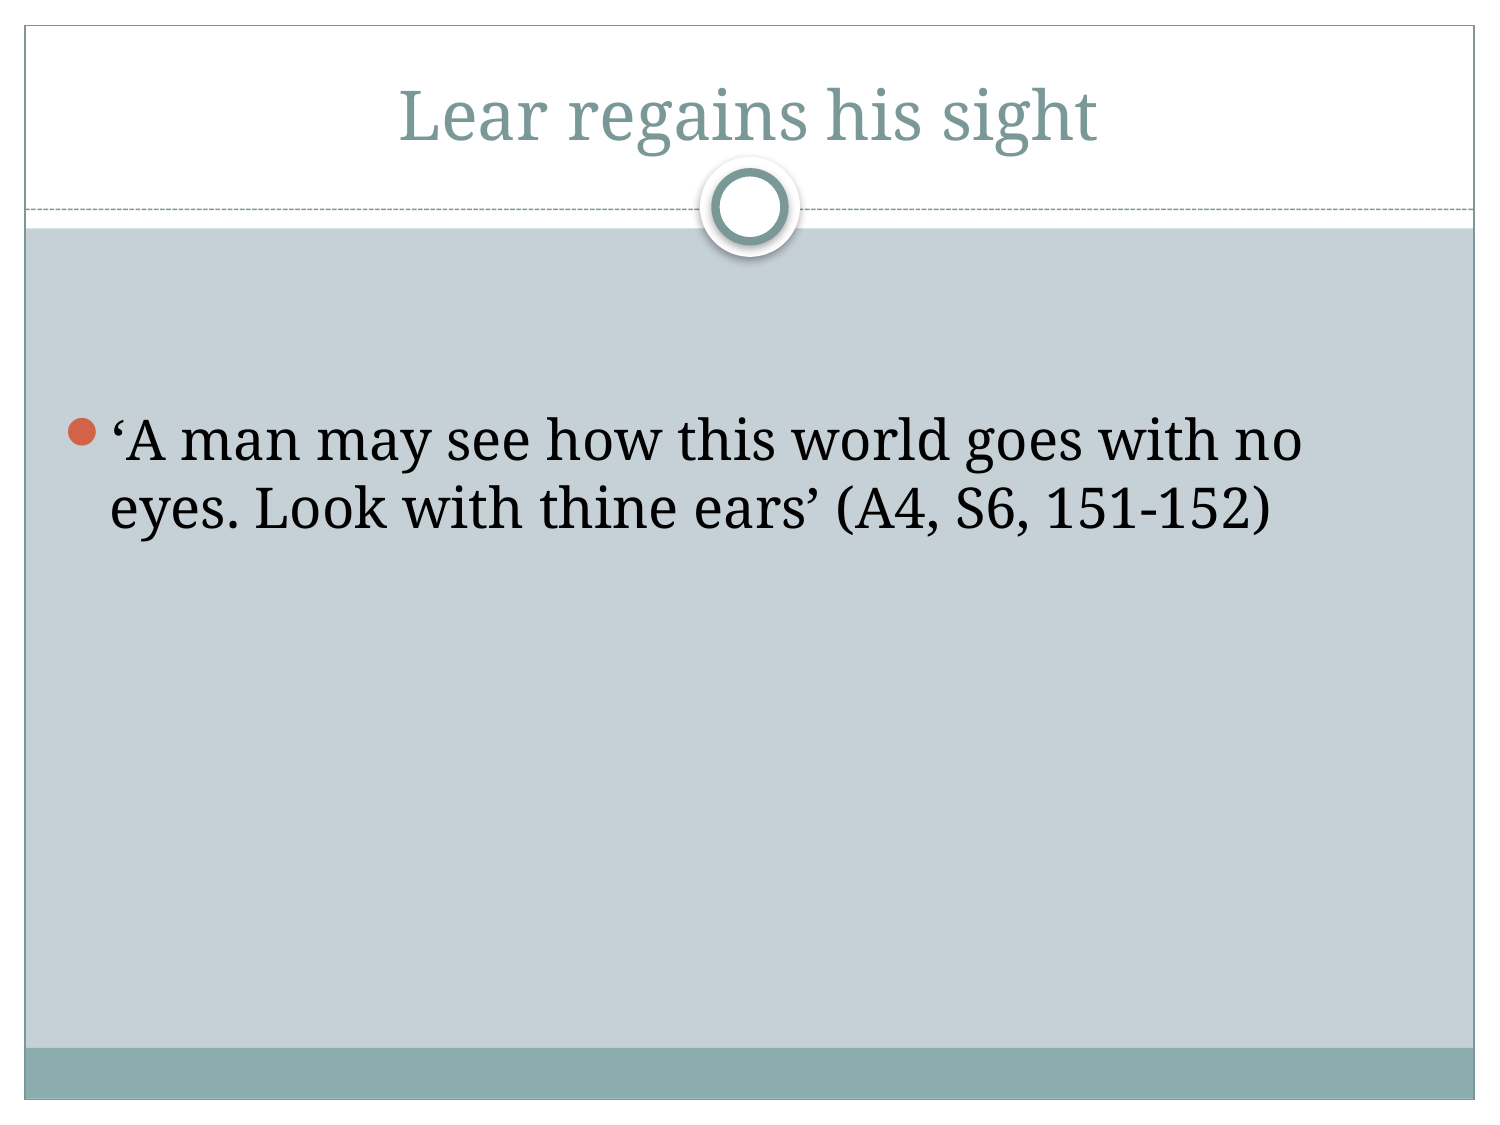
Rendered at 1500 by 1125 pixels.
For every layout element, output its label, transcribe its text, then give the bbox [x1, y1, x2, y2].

title Lear regains his sight [49, 37, 1450, 162]
list ‘A man may see how this world goes with no eyes. Look with thine ears’ (A4, S6, 151-152) [49, 397, 1445, 1001]
